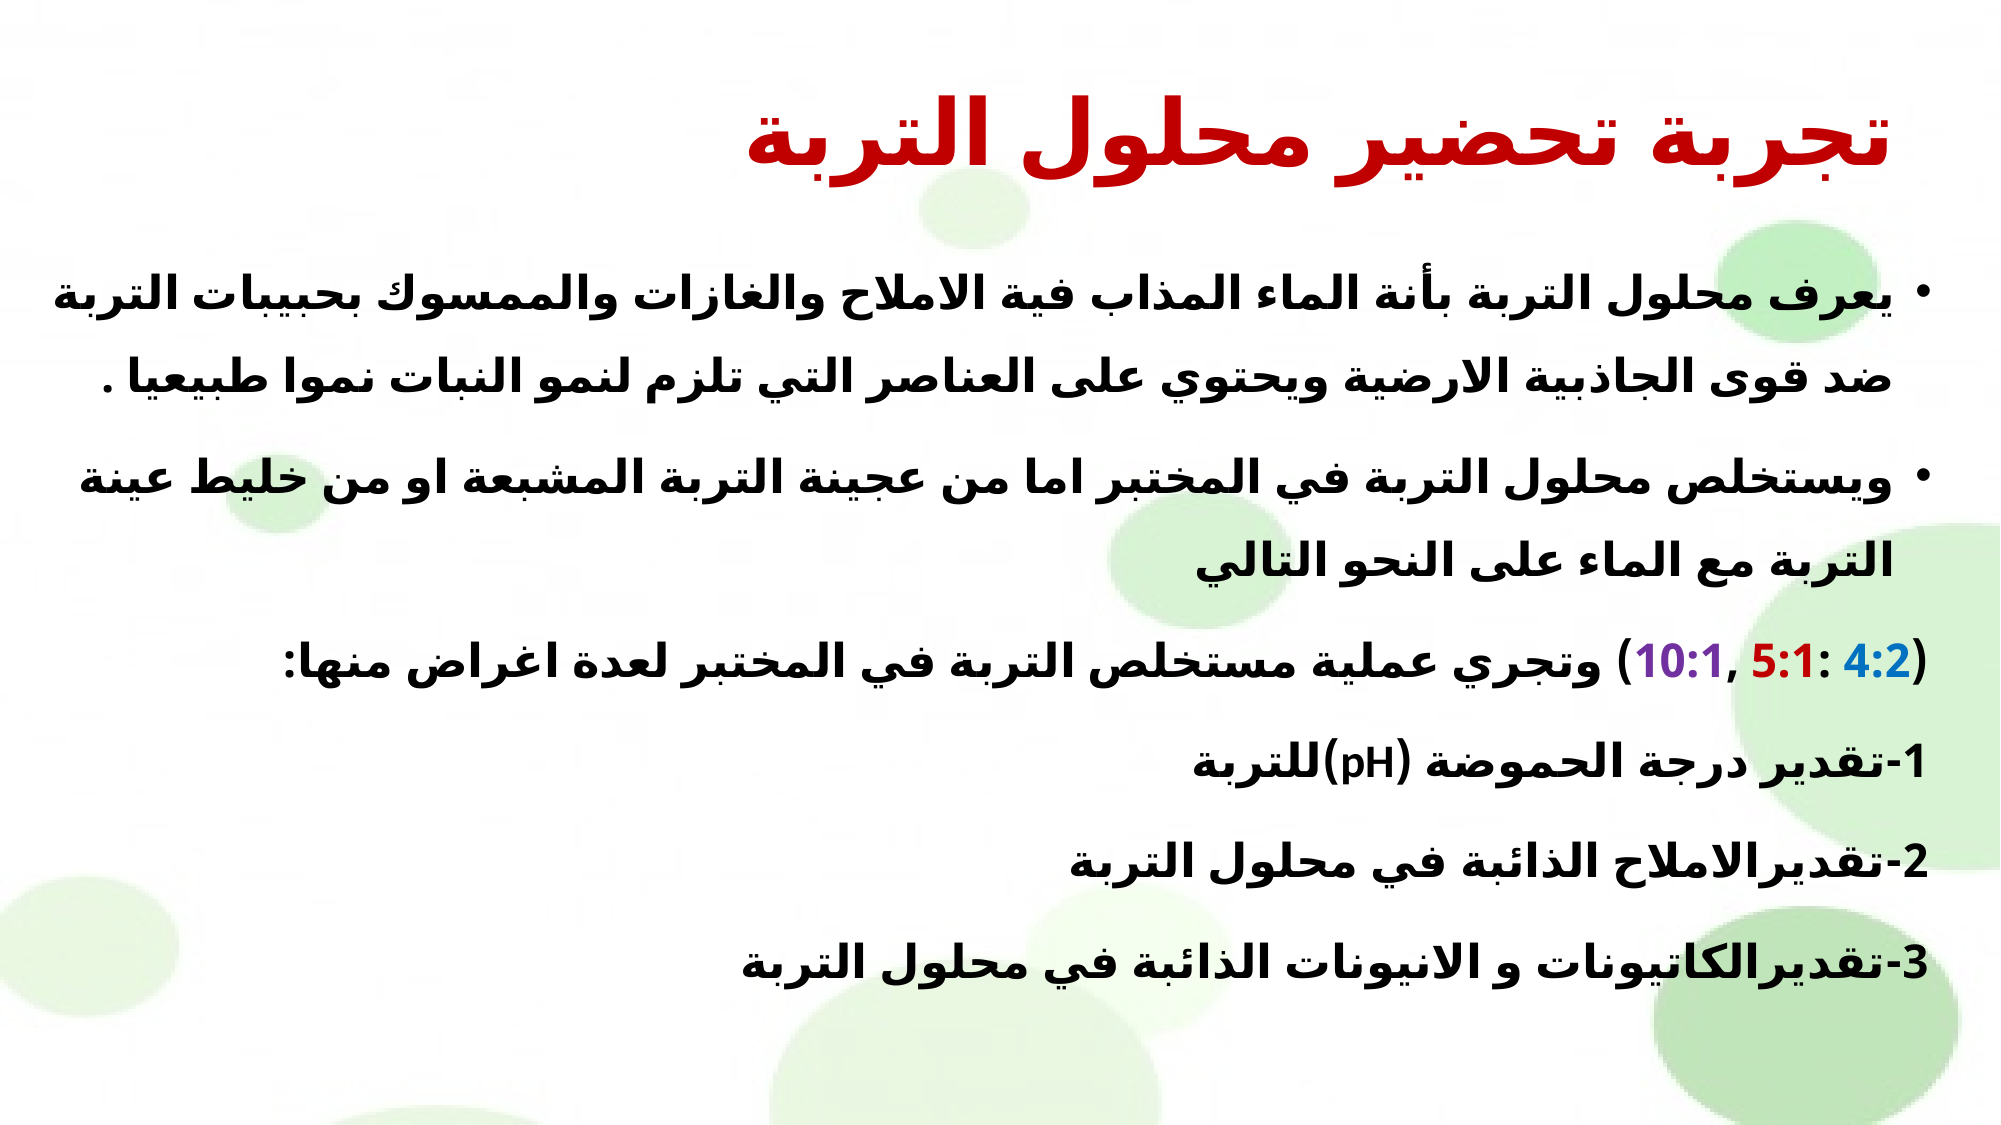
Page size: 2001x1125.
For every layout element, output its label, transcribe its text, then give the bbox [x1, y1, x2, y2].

list يعرف محلول التربة بأنة الماء المذاب فية الاملاح والغازات والممسوك بحبيبات التربة ضد قوى الجاذبية الارضية ويحتوي على العناصر التي تلزم لنمو النبات نموا طبيعيا . ويستخلص محلول التربة في المختبر اما من عجينة التربة المشبعة او من خليط عينة التربة مع الماء على النحو التالي (4:2 :5:1 ,10:1) وتجري عملية مستخلص التربة في المختبر لعدة اغراض منها: 1-تقدير درجة الحموضة (pH)للتربة 2-تقديرالاملاح الذائبة في محلول التربة 3-تقديرالكاتيونات و الانيونات الذائبة في محلول التربة [35, 227, 1944, 1079]
title تجربة تحضير محلول التربة [186, 26, 1911, 227]
